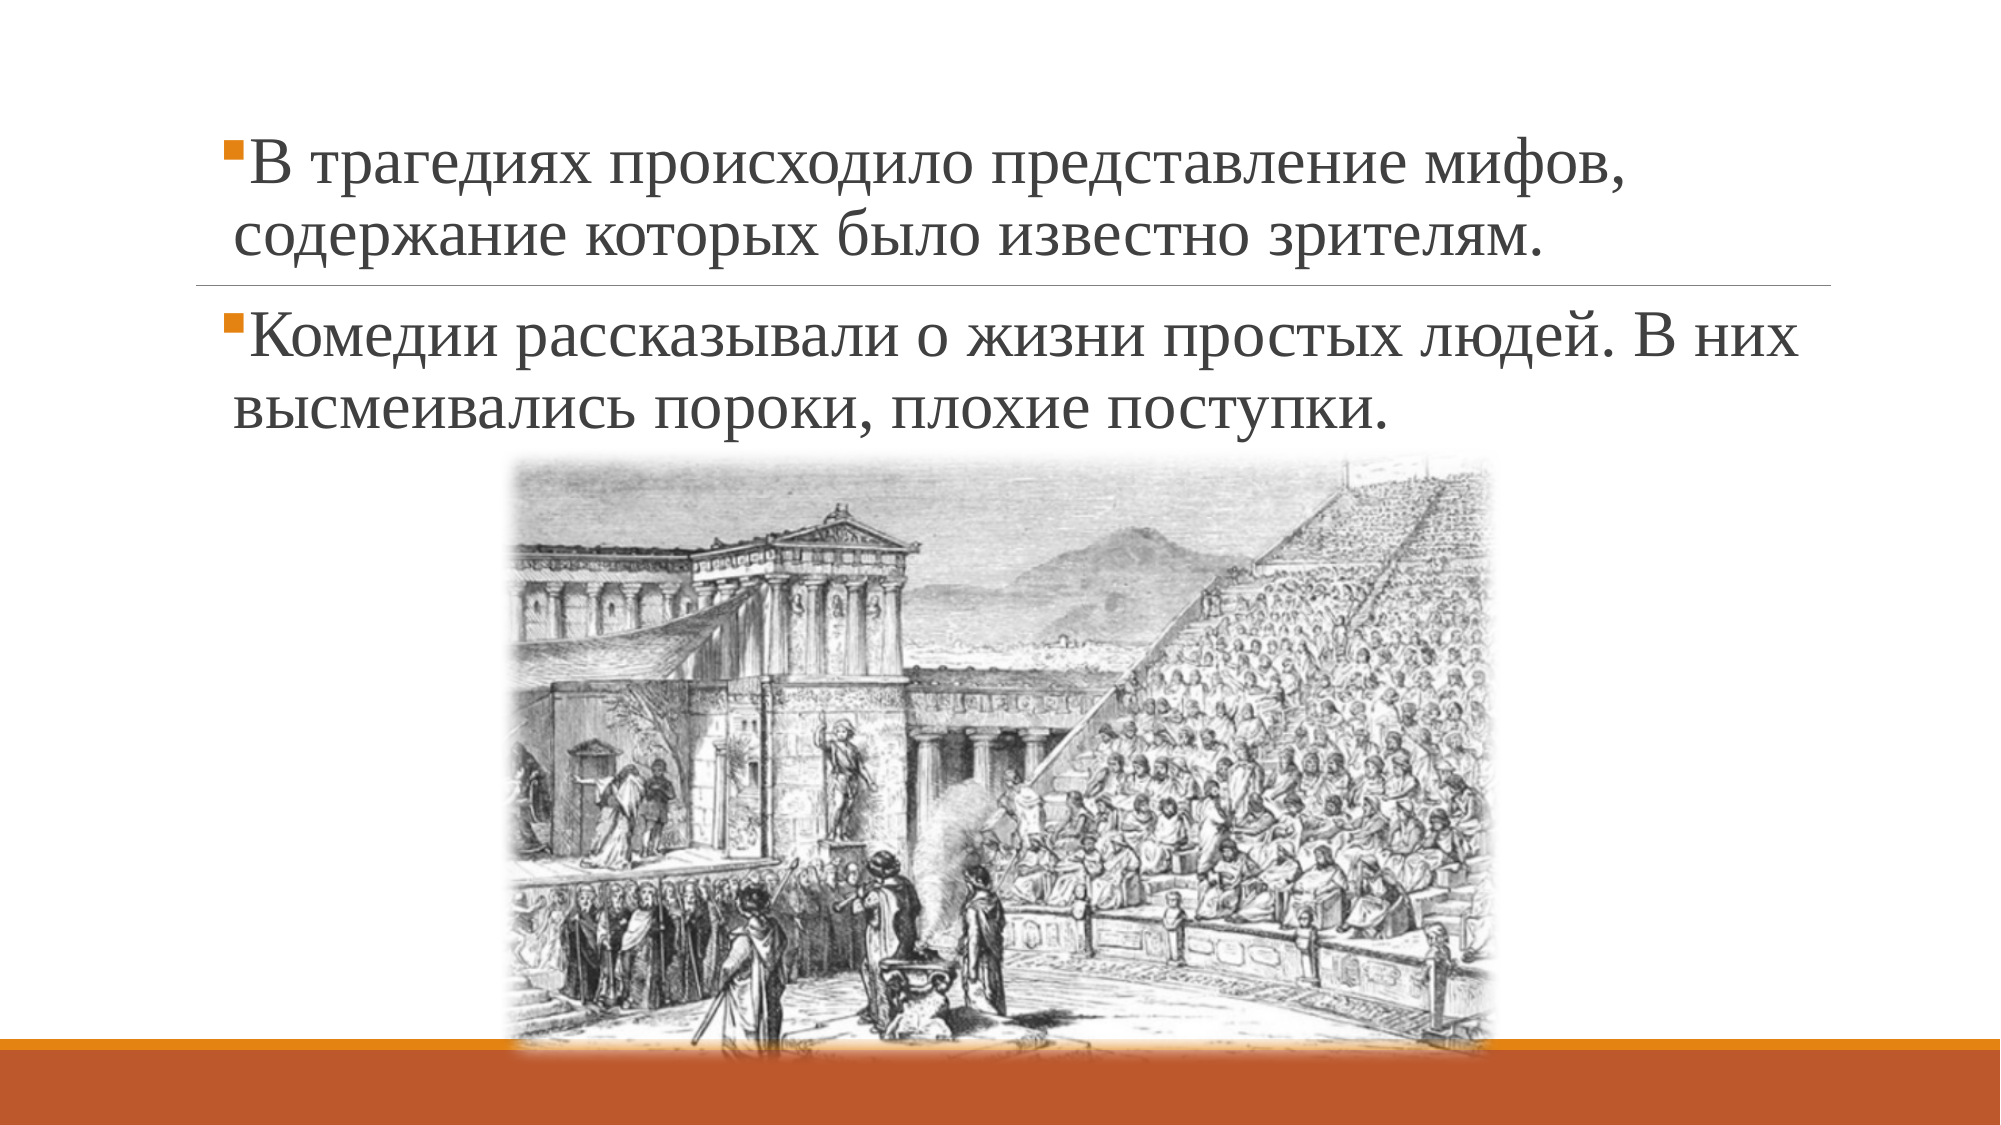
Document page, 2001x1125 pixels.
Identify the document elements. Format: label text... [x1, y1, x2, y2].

picture [499, 448, 1501, 1067]
list В трагедиях происходило представление мифов, содержание которых было известно зрителям. Комедии рассказывали о жизни простых людей. В них высмеивались пороки, плохие поступки. [218, 118, 1869, 779]
